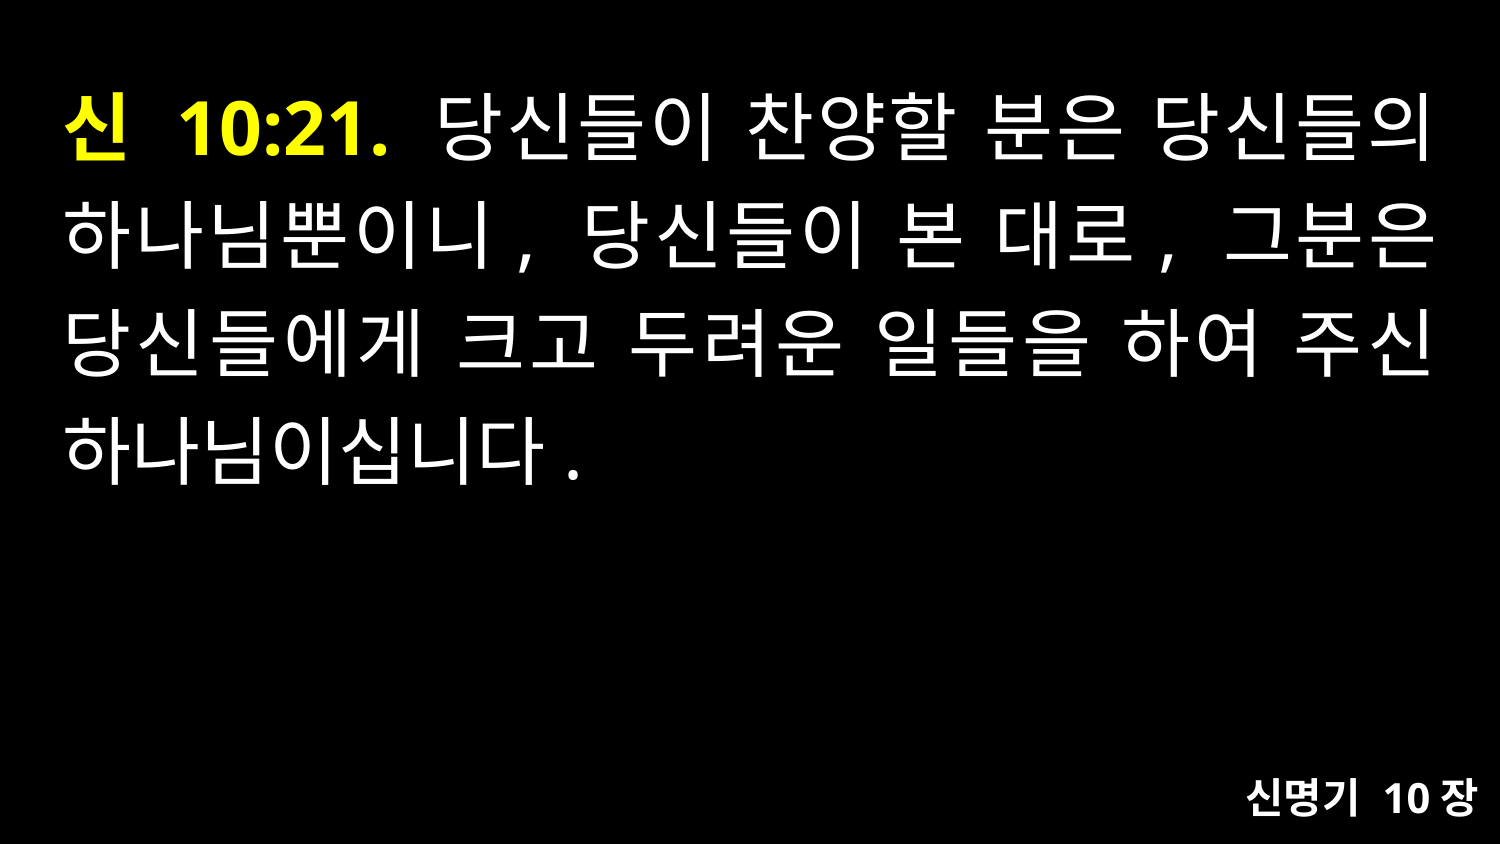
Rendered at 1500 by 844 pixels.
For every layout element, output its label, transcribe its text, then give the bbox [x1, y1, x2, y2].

title 신 10:21. 당신들이 찬양할 분은 당신들의 하나님뿐이니, 당신들이 본 대로, 그분은 당신들에게 크고 두려운 일들을 하여 주신 하나님이십니다. [0, 0, 1500, 844]
subtitle 신명기 10장 [916, 770, 1500, 844]
